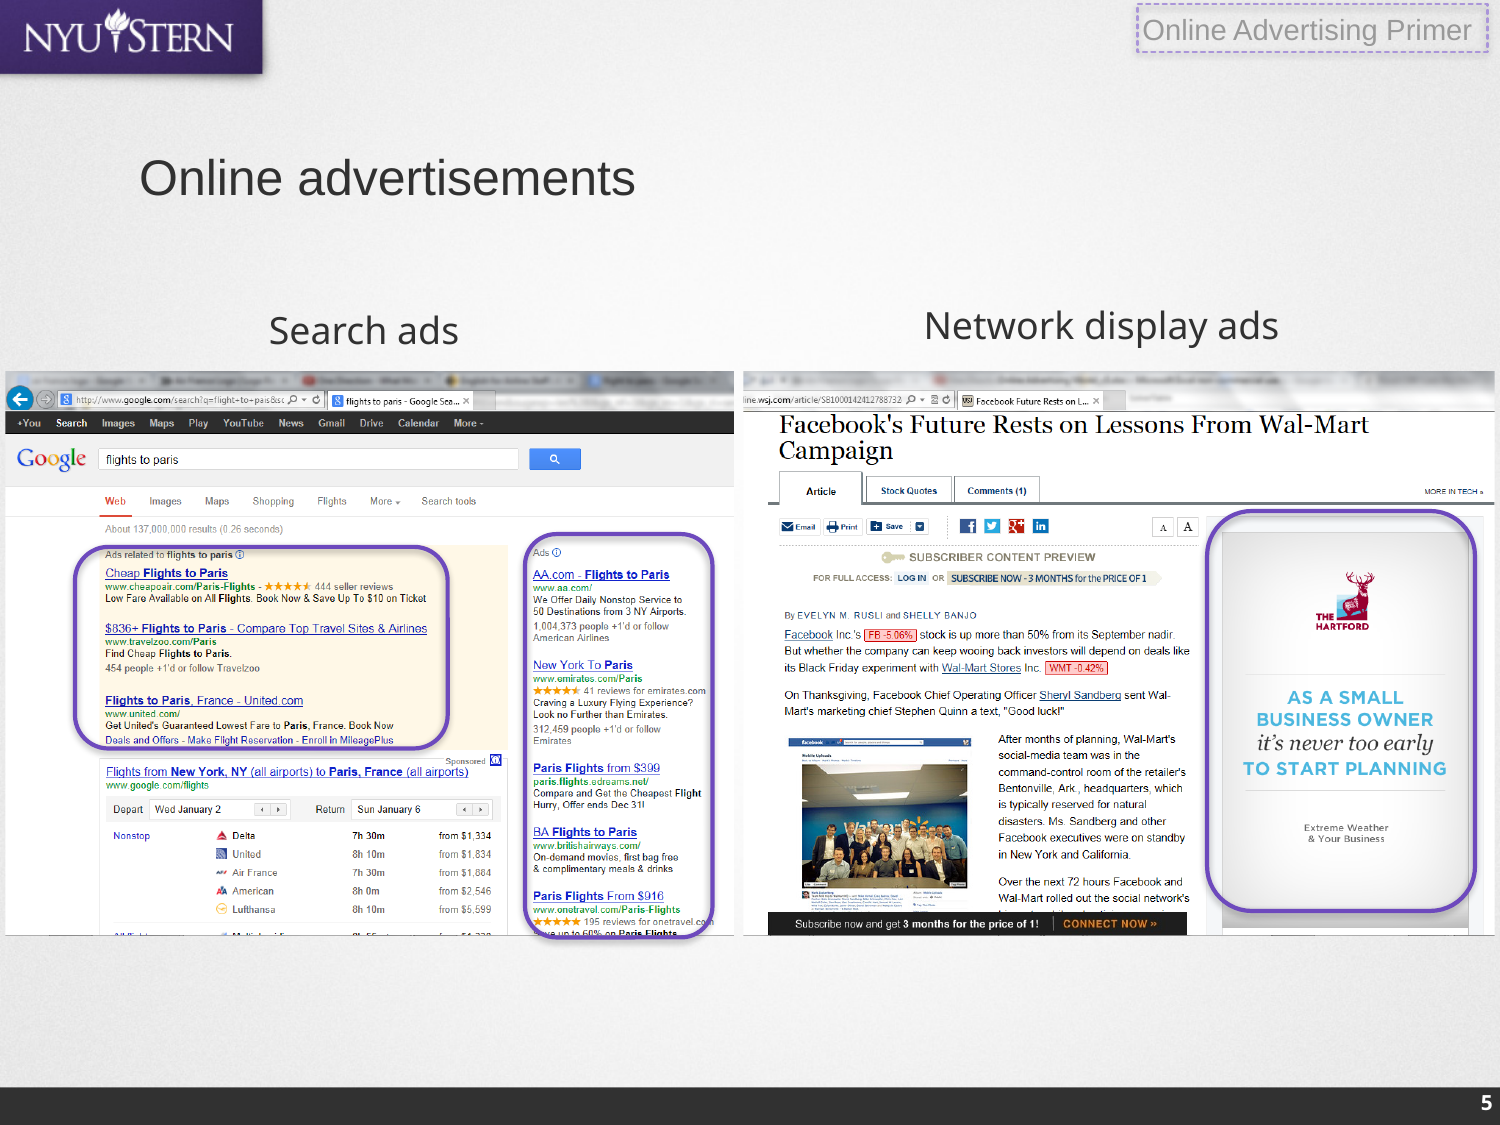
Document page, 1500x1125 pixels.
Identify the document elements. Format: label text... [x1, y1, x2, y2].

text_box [5, 294, 1495, 937]
text_box [1137, 3, 1488, 53]
slide_number 5 [1142, 1065, 1493, 1125]
title Online advertisements [124, 62, 1364, 213]
picture [0, 0, 1500, 1125]
text_box Online Advertising Primer [1112, 4, 1488, 99]
